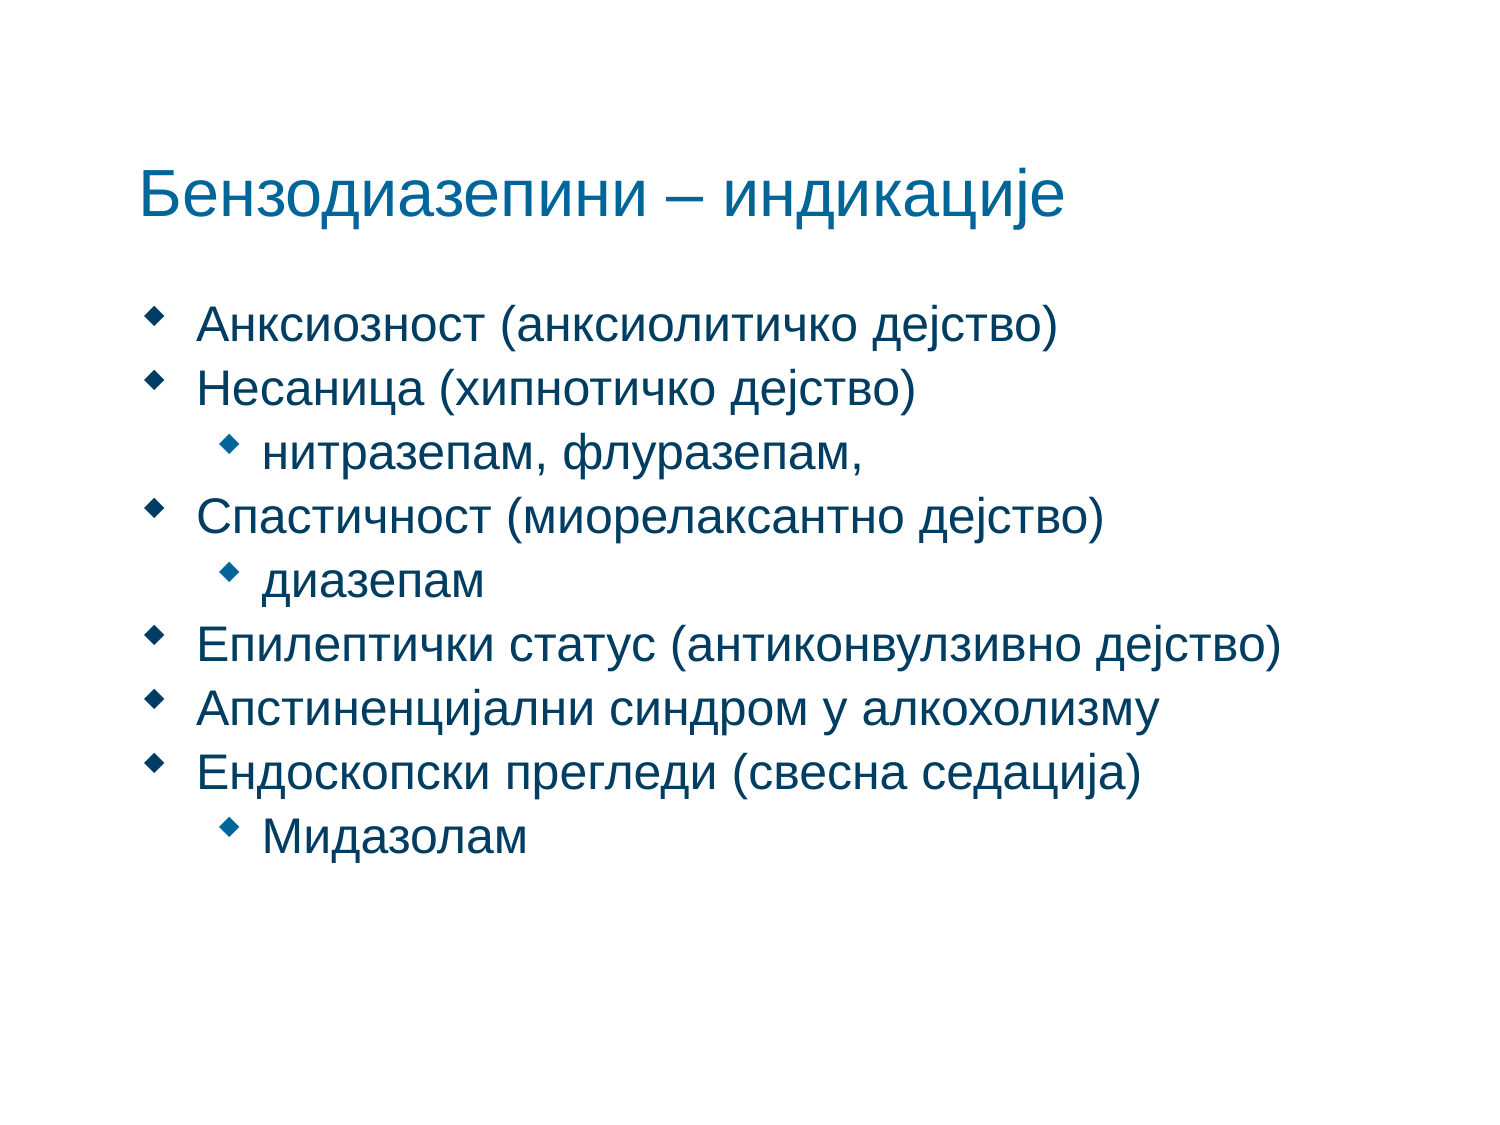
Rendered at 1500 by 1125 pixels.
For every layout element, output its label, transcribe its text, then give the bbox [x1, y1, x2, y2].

title Бензодиазепини – индикације [123, 49, 1400, 238]
list Анксиозност (анксиолитичко дејство) Несаница (хипнотичко дејство) нитразепам, флуразепам, Спастичност (миорелаксантно дејство) диазепам Епилептички статус (антиконвулзивно дејство) Апстиненцијални синдром у алкохолизму Ендоскопски прегледи (свесна седација) Мидазолам [124, 290, 1400, 1026]
